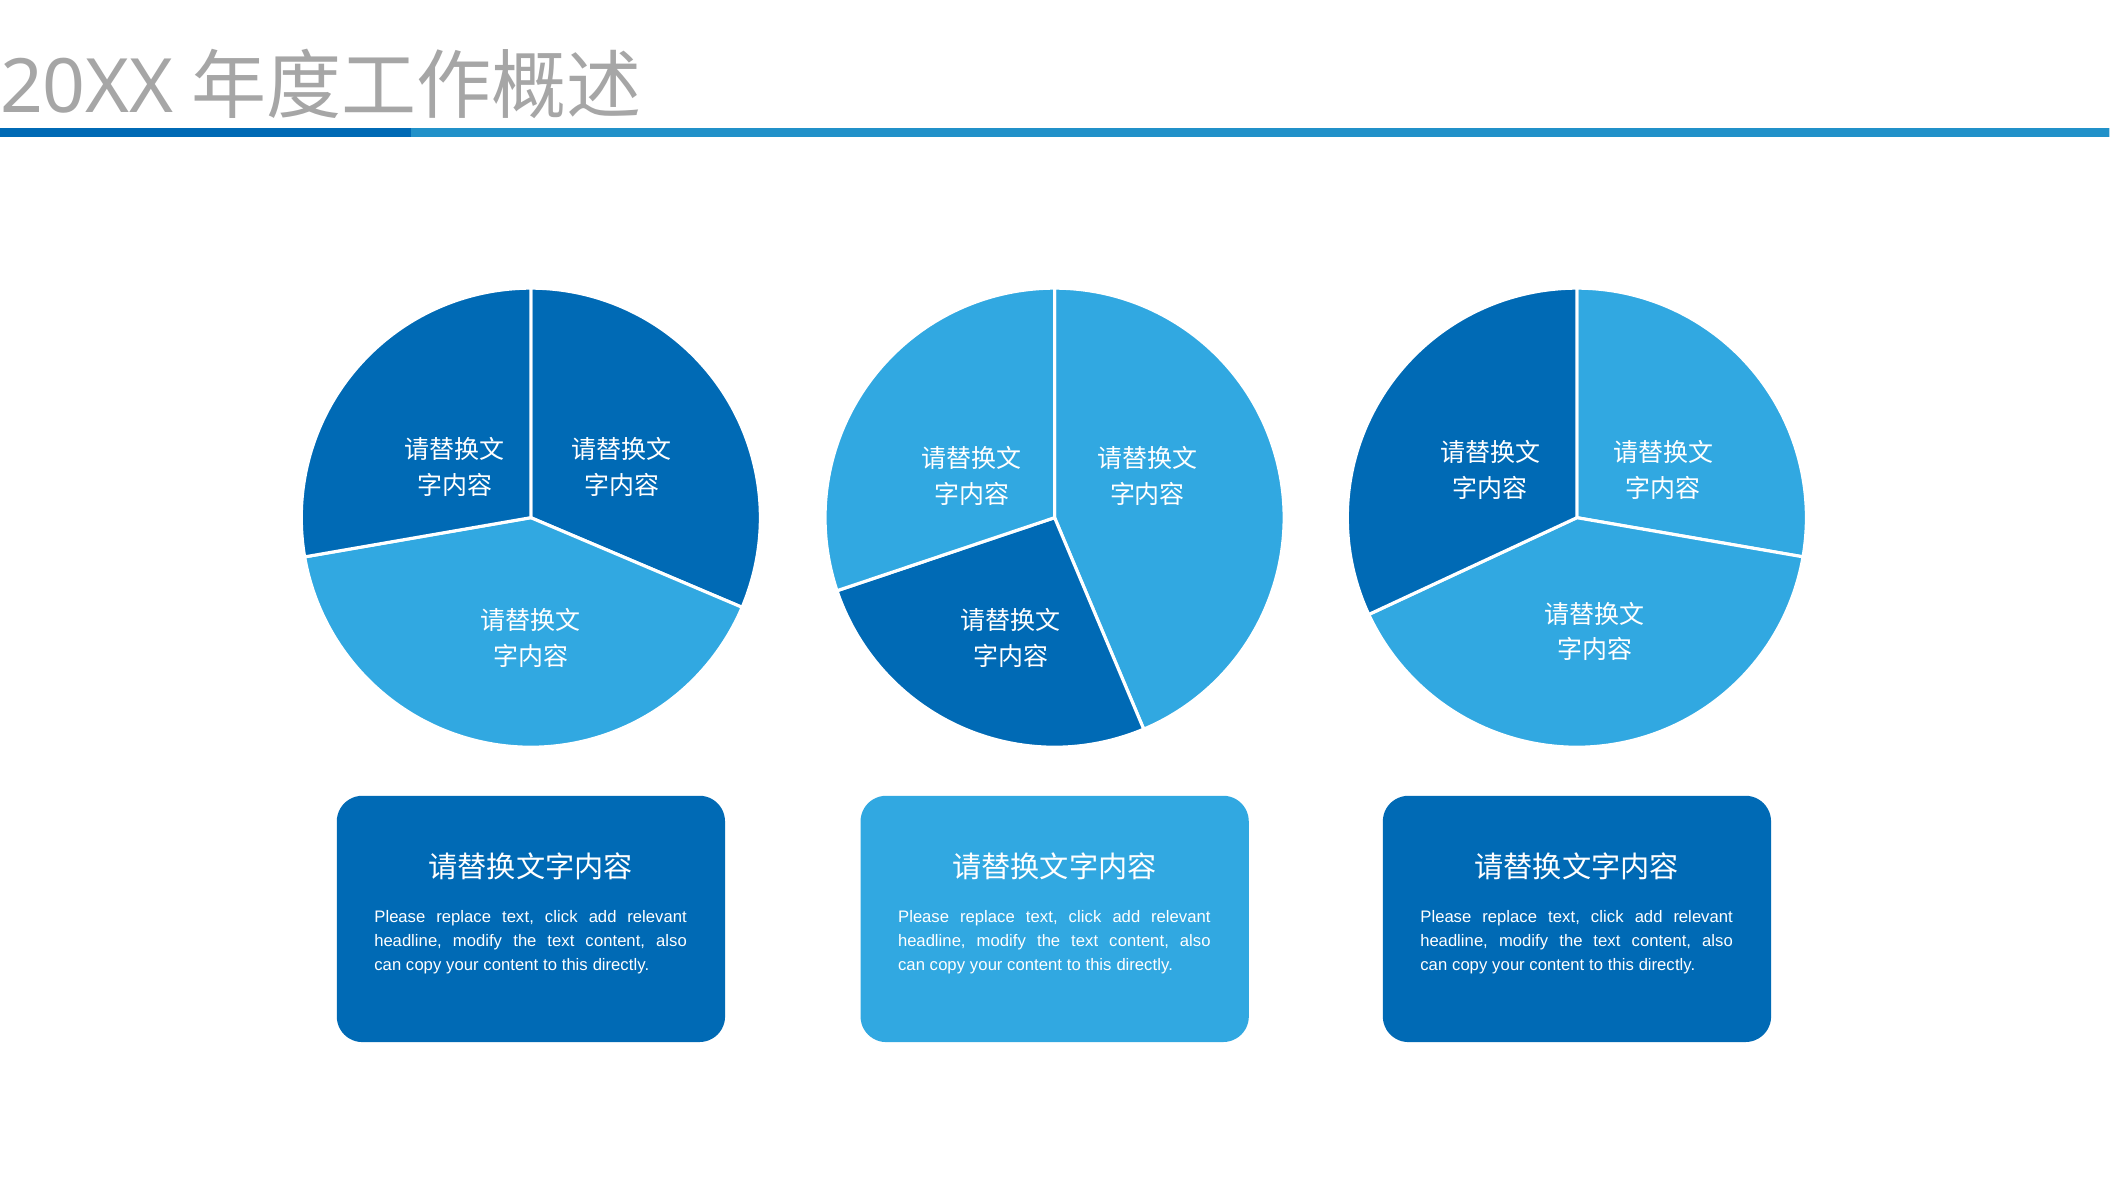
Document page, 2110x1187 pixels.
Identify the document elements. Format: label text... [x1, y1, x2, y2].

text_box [1382, 795, 1772, 1043]
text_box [336, 795, 726, 1043]
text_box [254, 278, 777, 757]
text_box 20XX年度工作概述 [0, 37, 785, 129]
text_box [860, 795, 1249, 1043]
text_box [777, 278, 1300, 757]
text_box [1300, 278, 1854, 757]
